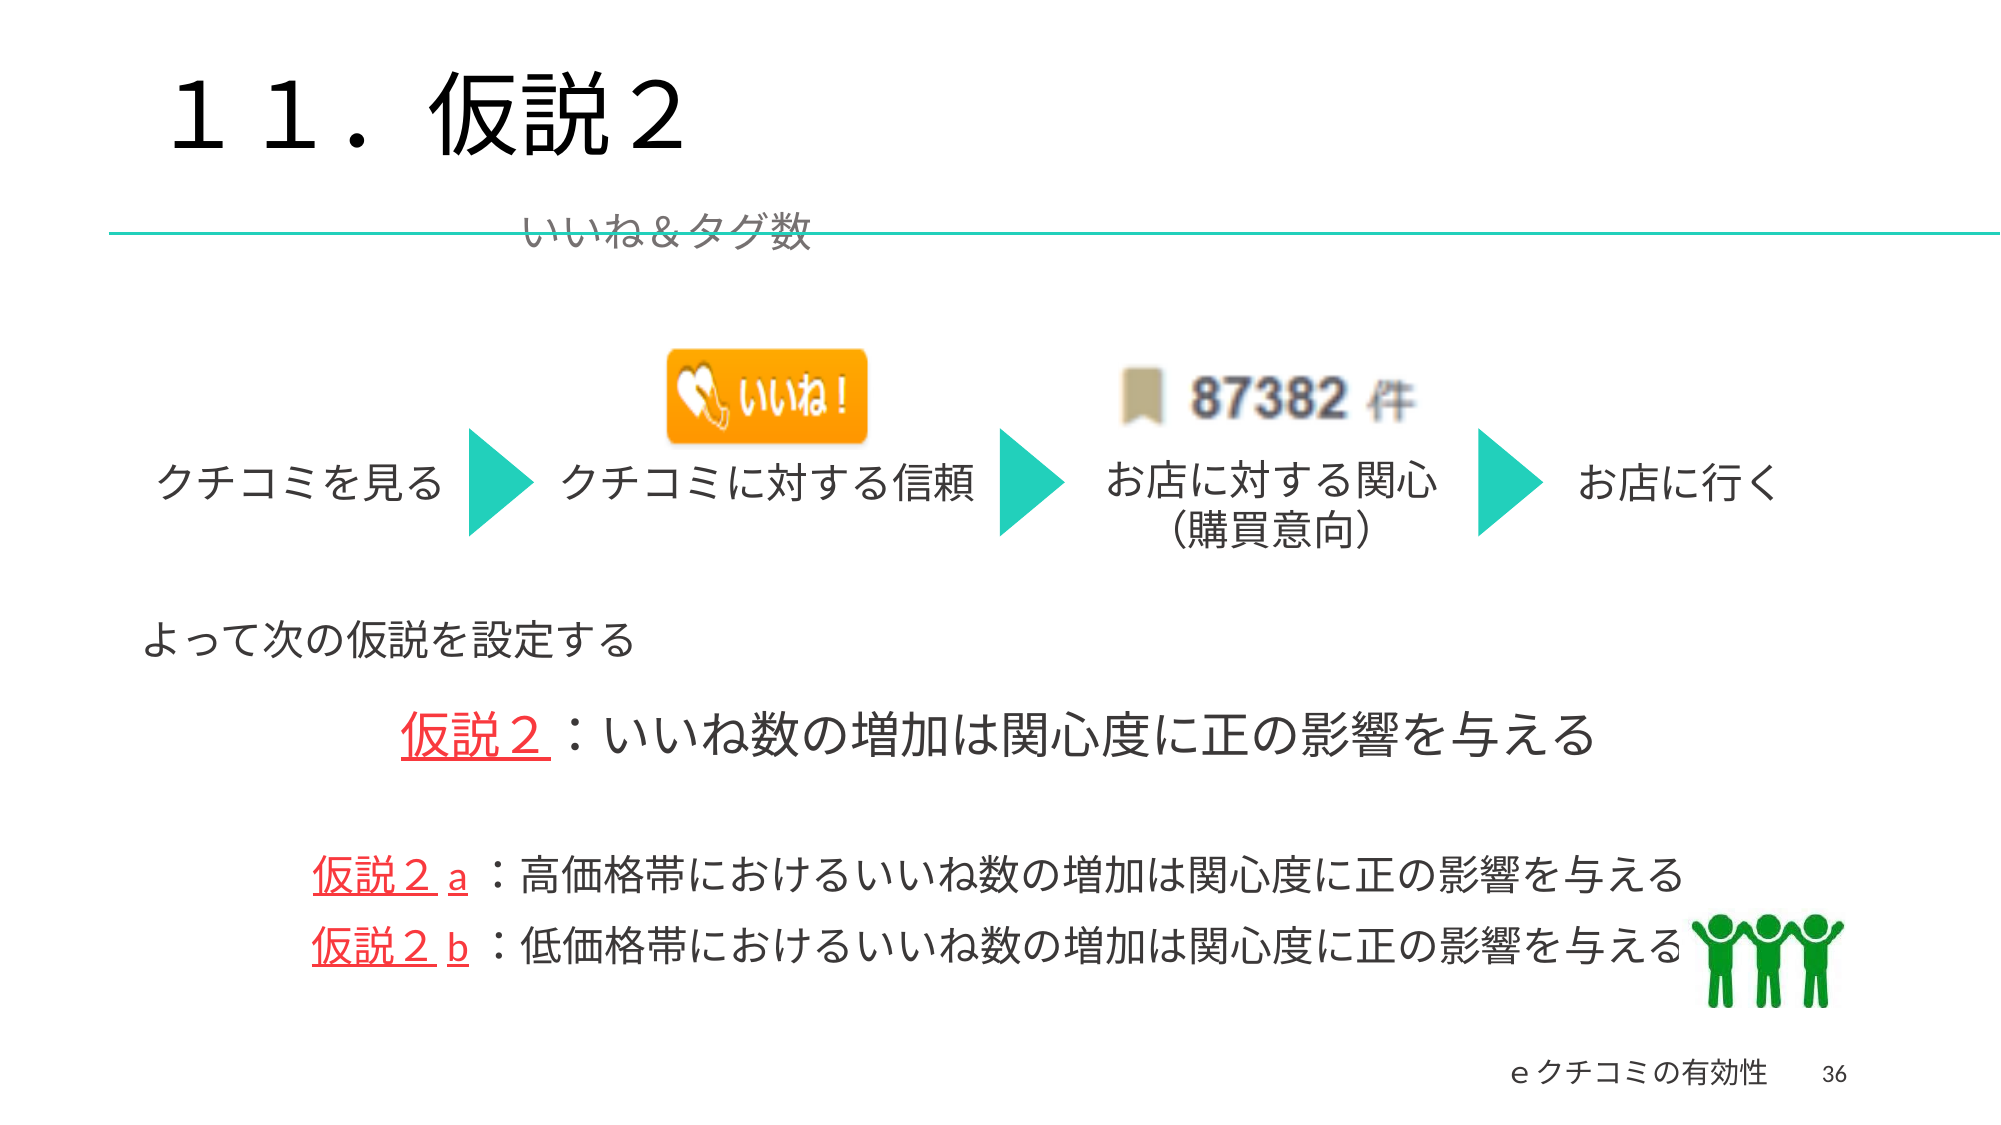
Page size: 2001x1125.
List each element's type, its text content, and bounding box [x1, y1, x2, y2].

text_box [318, 840, 1682, 978]
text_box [160, 348, 1790, 563]
picture [1678, 908, 1846, 1008]
text_box よって次の仮説を設定する [125, 606, 654, 672]
text_box 仮説２：いいね数の増加は関心度に正の影響を与える [385, 696, 1614, 771]
title １１．仮説２ いいね＆タグ数 [137, 59, 1863, 232]
text_box ｅクチコミの有効性 [1491, 1047, 1784, 1098]
slide_number 36 [1412, 1042, 1863, 1103]
title １１．仮説２ いいね＆タグ数 [137, 235, 1863, 278]
